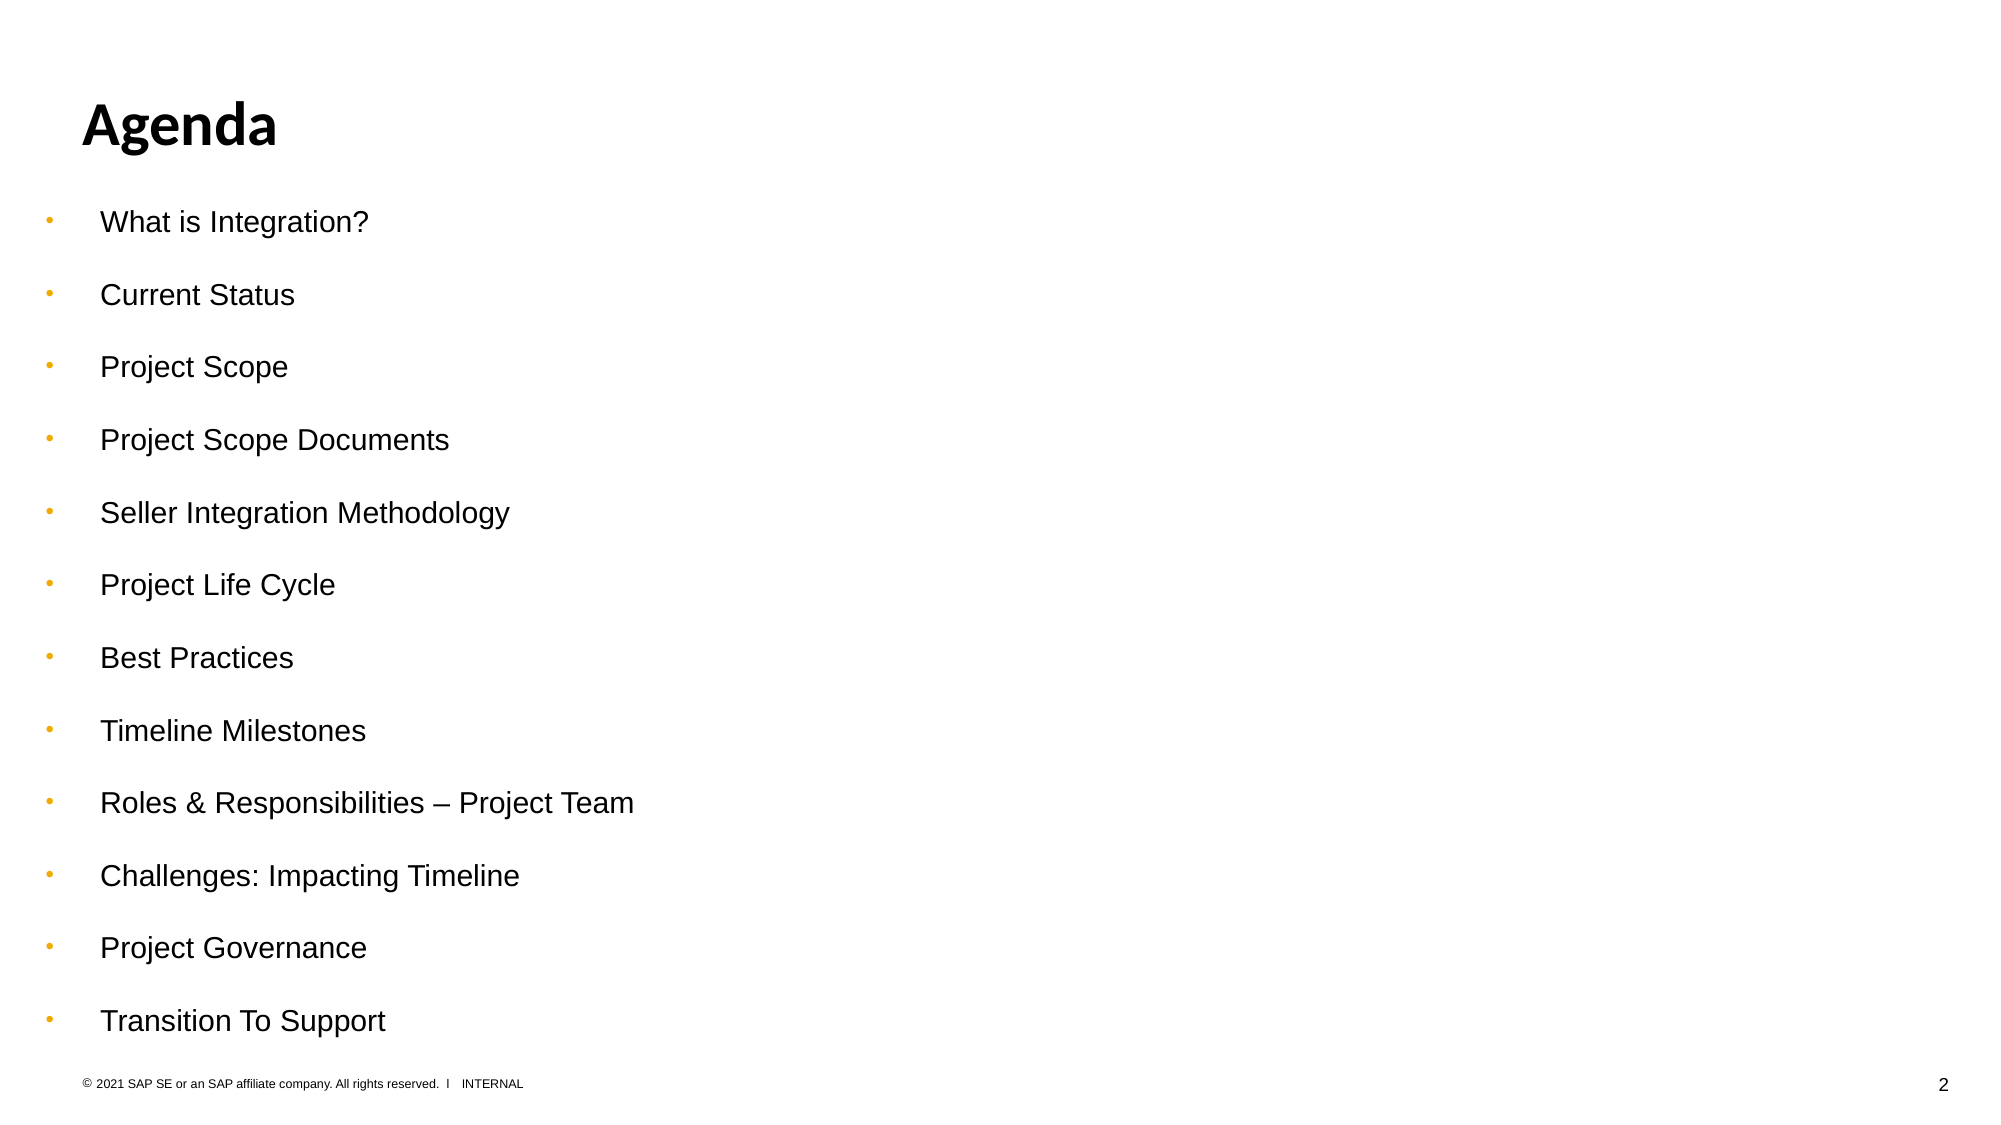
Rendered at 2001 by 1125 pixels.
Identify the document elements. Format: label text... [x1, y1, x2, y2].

title Agenda [82, 82, 1918, 159]
list What is Integration? Current Status Project Scope Project Scope Documents Seller Integration Methodology Project Life Cycle Best Practices Timeline Milestones Roles & Responsibilities – Project Team Challenges: Impacting Timeline Project Governance Transition To Support [45, 202, 1918, 1043]
